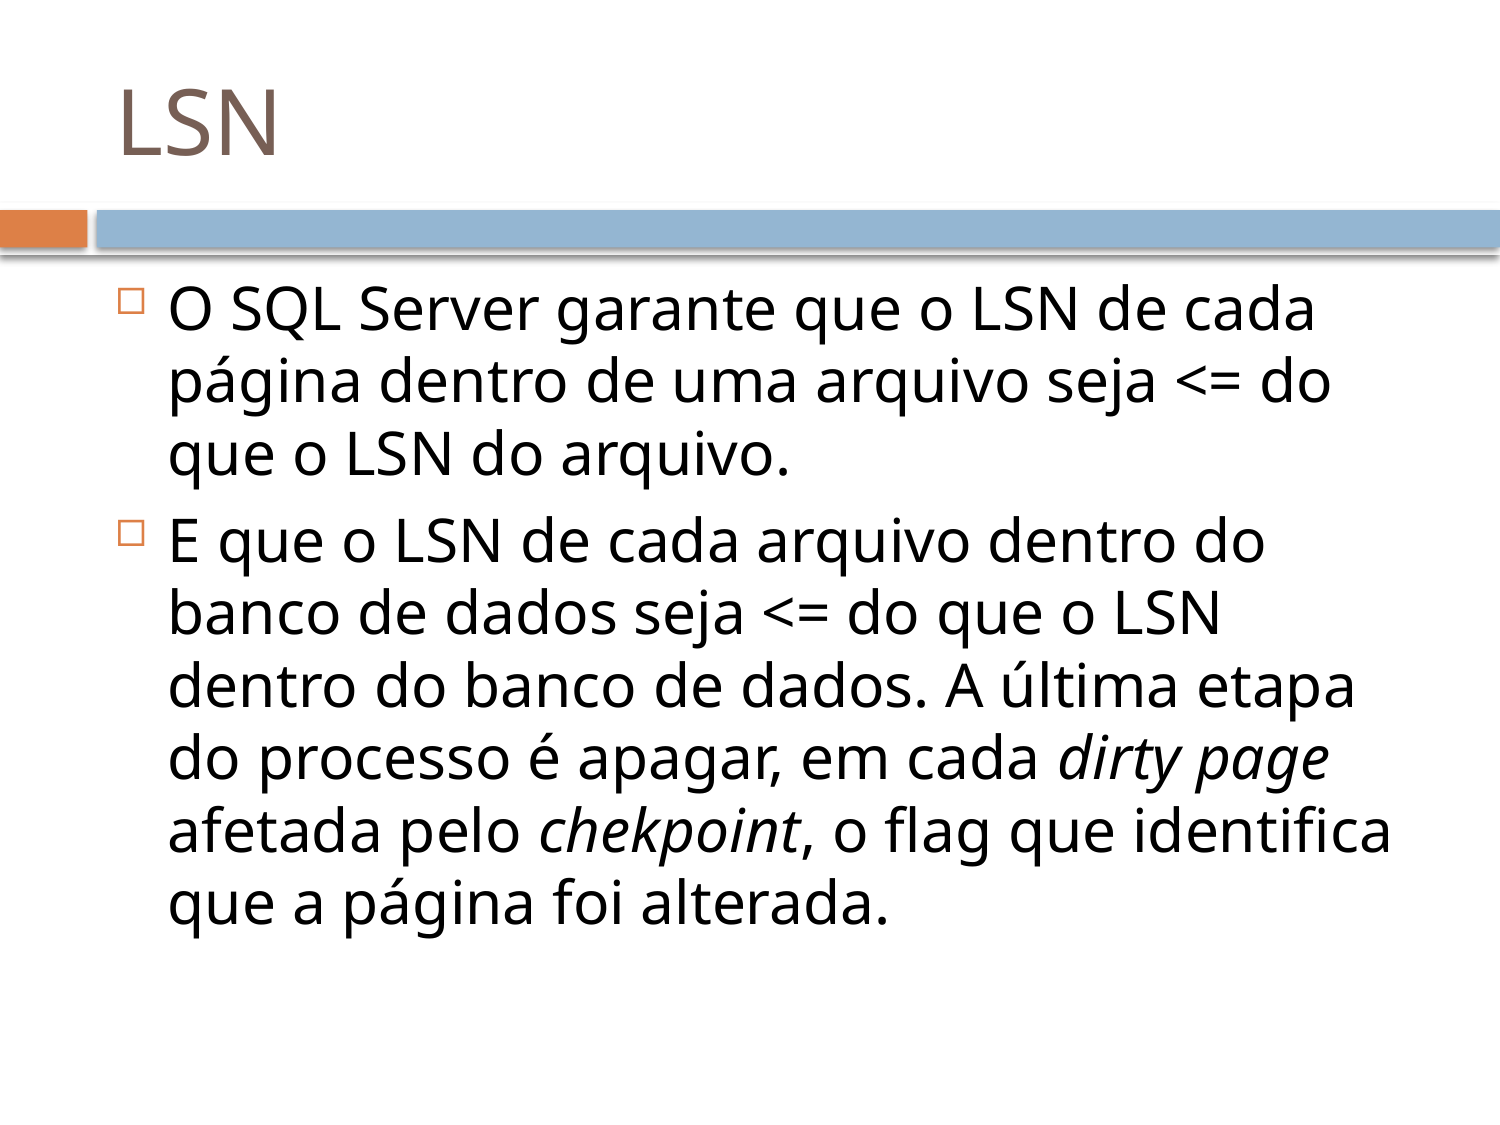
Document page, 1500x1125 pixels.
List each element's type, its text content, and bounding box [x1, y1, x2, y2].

list O SQL Server garante que o LSN de cada página dentro de uma arquivo seja <= do que o LSN do arquivo. E que o LSN de cada arquivo dentro do banco de dados seja <= do que o LSN dentro do banco de dados. A última etapa do processo é apagar, em cada dirty page afetada pelo chekpoint, o flag que identifica que a página foi alterada. [100, 262, 1438, 1000]
title LSN [100, 37, 1438, 200]
